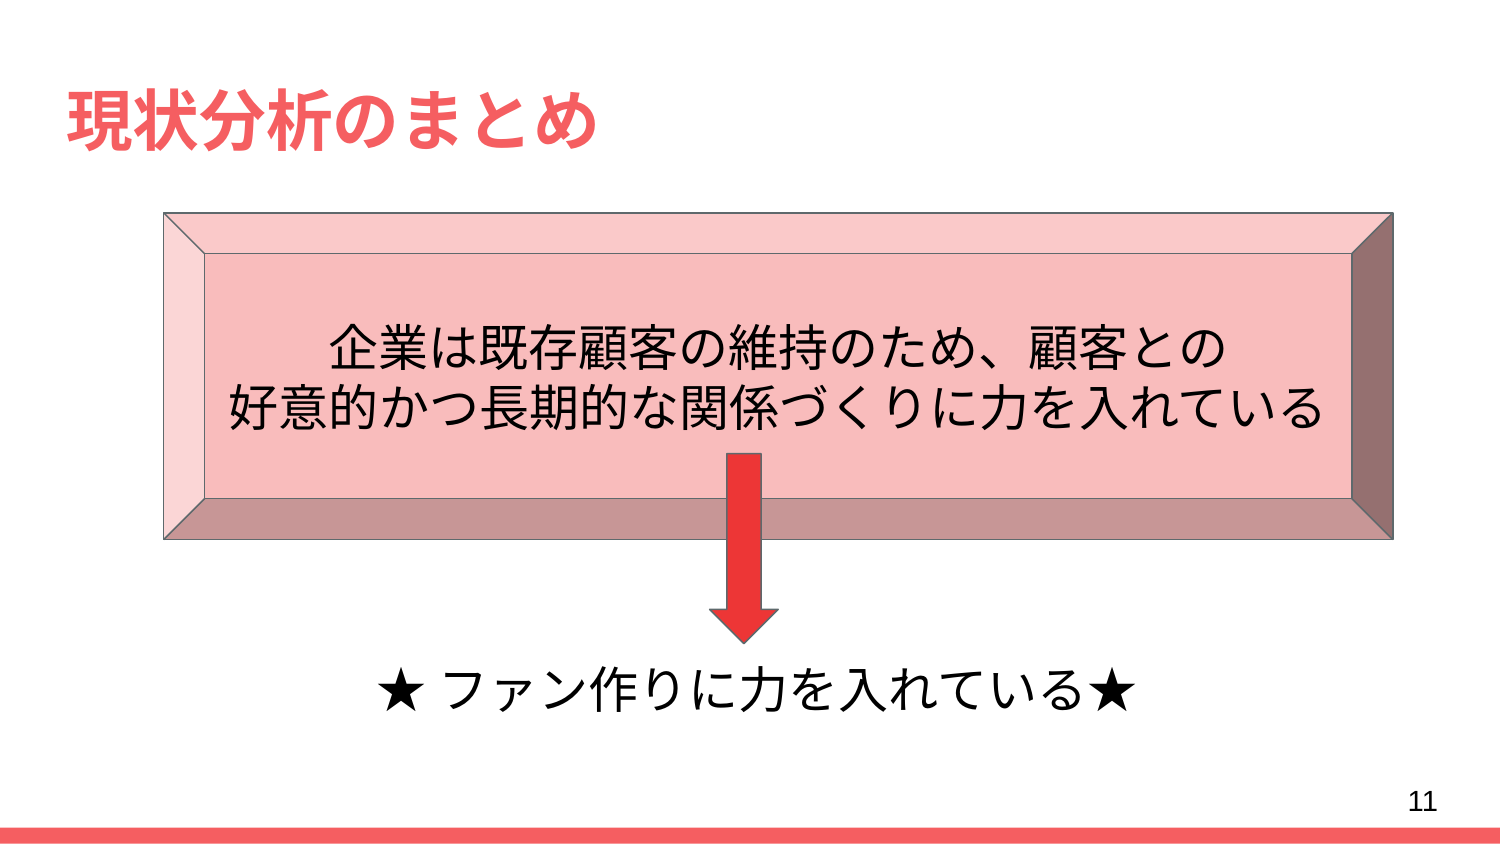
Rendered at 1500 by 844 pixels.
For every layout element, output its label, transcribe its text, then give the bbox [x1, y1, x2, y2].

table_header [165, 213, 1391, 253]
text_box 企業は既存顧客の維持のため、顧客との 好意的かつ長期的な関係づくりに力を入れている [163, 212, 1393, 540]
slide_number 50 [164, 213, 204, 539]
slide_number 11 [1392, 767, 1483, 833]
list ★ファン作りに力を入れている★ [51, 189, 1449, 750]
text_box [709, 453, 779, 644]
title 現状分析のまとめ [51, 64, 1449, 167]
